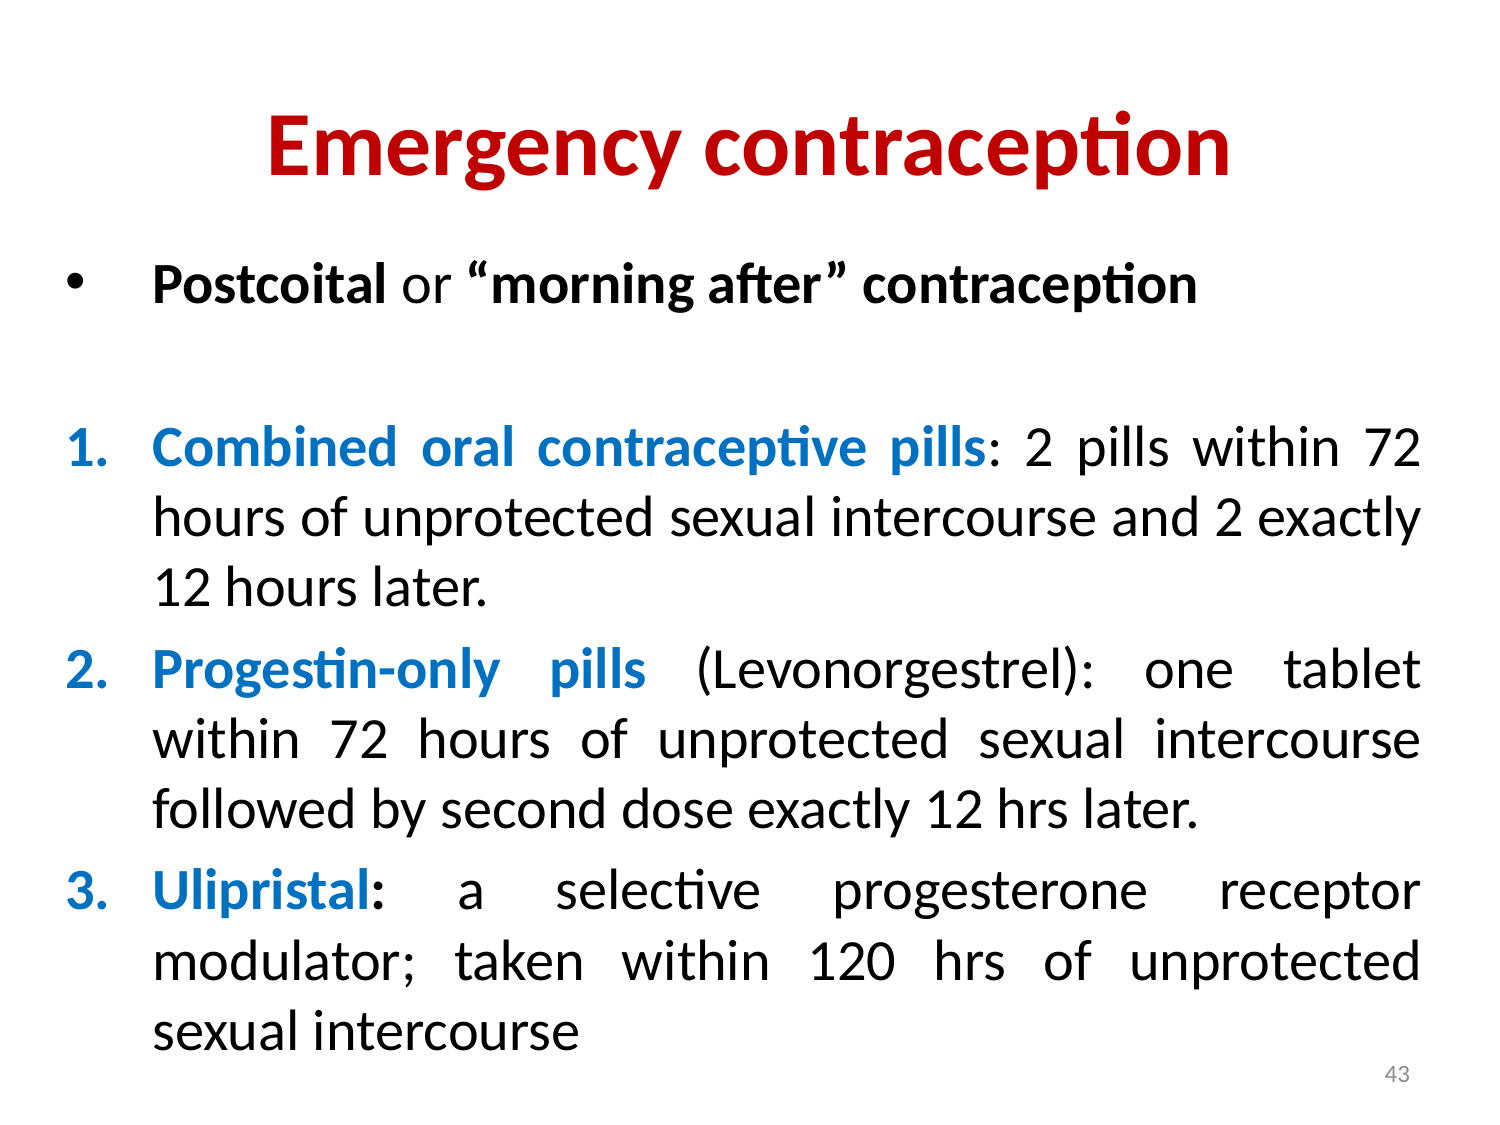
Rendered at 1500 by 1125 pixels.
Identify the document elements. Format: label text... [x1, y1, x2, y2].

slide_number 43 [1074, 1050, 1425, 1103]
title Emergency contraception [75, 45, 1425, 233]
list Postcoital or “morning after” contraception Combined oral contraceptive pills: 2 pills within 72 hours of unprotected sexual intercourse and 2 exactly 12 hours later. Progestin-only pills (Levonorgestrel): one tablet within 72 hours of unprotected sexual intercourse followed by second dose exactly 12 hrs later. Ulipristal: a selective progesterone receptor modulator; taken within 120 hrs of unprotected sexual intercourse [50, 237, 1438, 1050]
